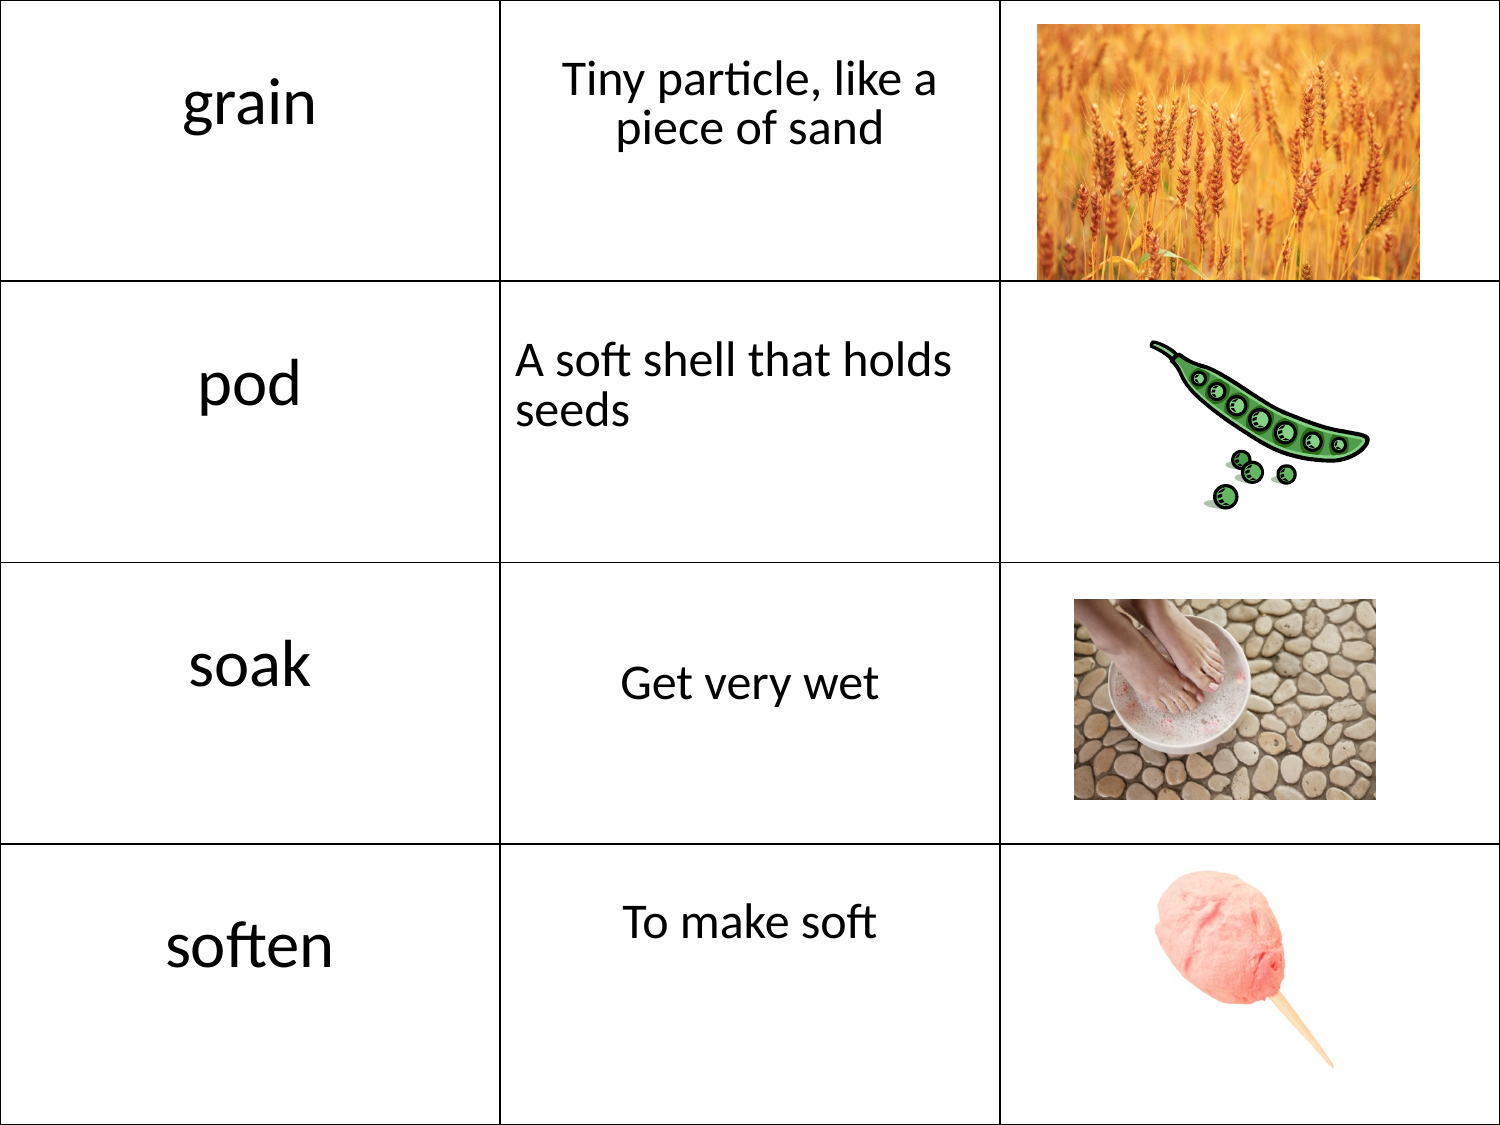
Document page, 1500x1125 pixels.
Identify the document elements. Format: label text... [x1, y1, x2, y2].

picture [1149, 337, 1373, 513]
table_cell [1001, 282, 1499, 562]
table_cell A soft shell that holds seeds [501, 282, 999, 562]
table_cell pod [1, 282, 499, 562]
table_cell [1001, 845, 1499, 1124]
table_cell To make soft [501, 845, 999, 1124]
table_header [1001, 1, 1499, 280]
picture [1149, 862, 1343, 1076]
table_cell soak [1, 563, 499, 843]
table_cell soften [1, 845, 499, 1124]
table_header grain [1, 1, 499, 280]
picture [1074, 599, 1376, 801]
table_header Tiny particle, like a piece of sand [501, 1, 999, 280]
picture [1037, 24, 1421, 281]
table_cell [1001, 563, 1499, 843]
table_cell Get very wet [501, 563, 999, 843]
